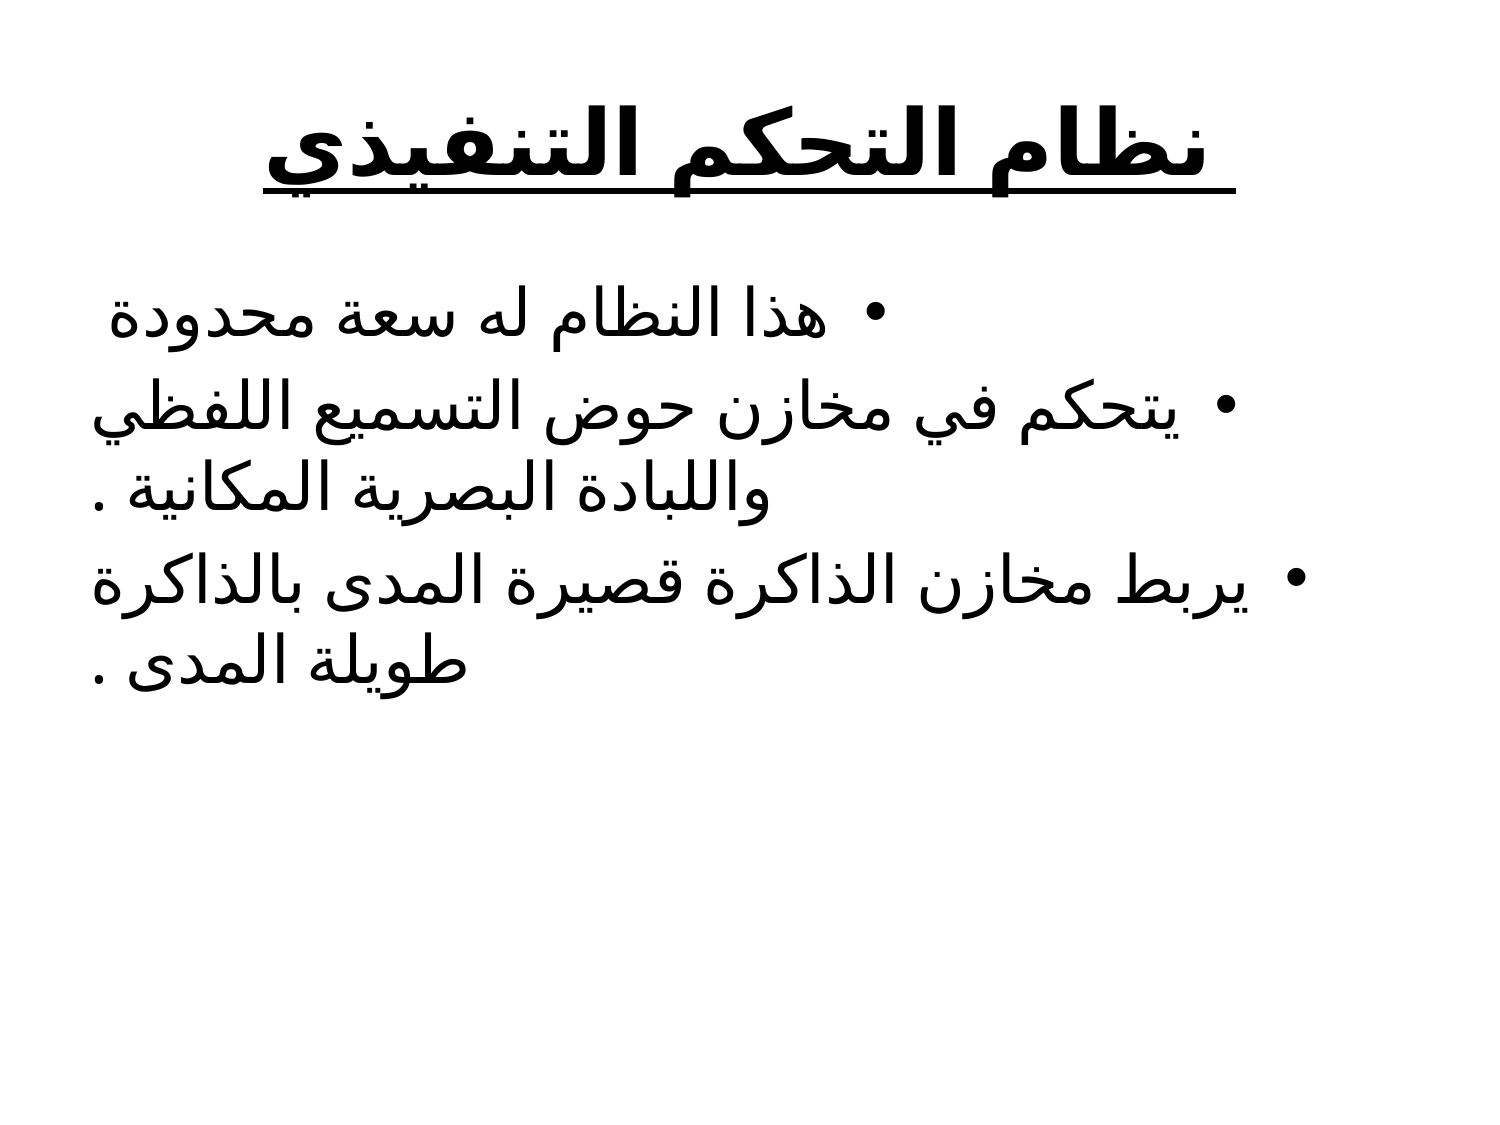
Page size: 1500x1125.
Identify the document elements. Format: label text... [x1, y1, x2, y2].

title نظام التحكم التنفيذي [75, 45, 1425, 233]
list هذا النظام له سعة محدودة يتحكم في مخازن حوض التسميع اللفظي واللبادة البصرية المكانية . يربط مخازن الذاكرة قصيرة المدى بالذاكرة طويلة المدى . [75, 262, 1425, 1005]
